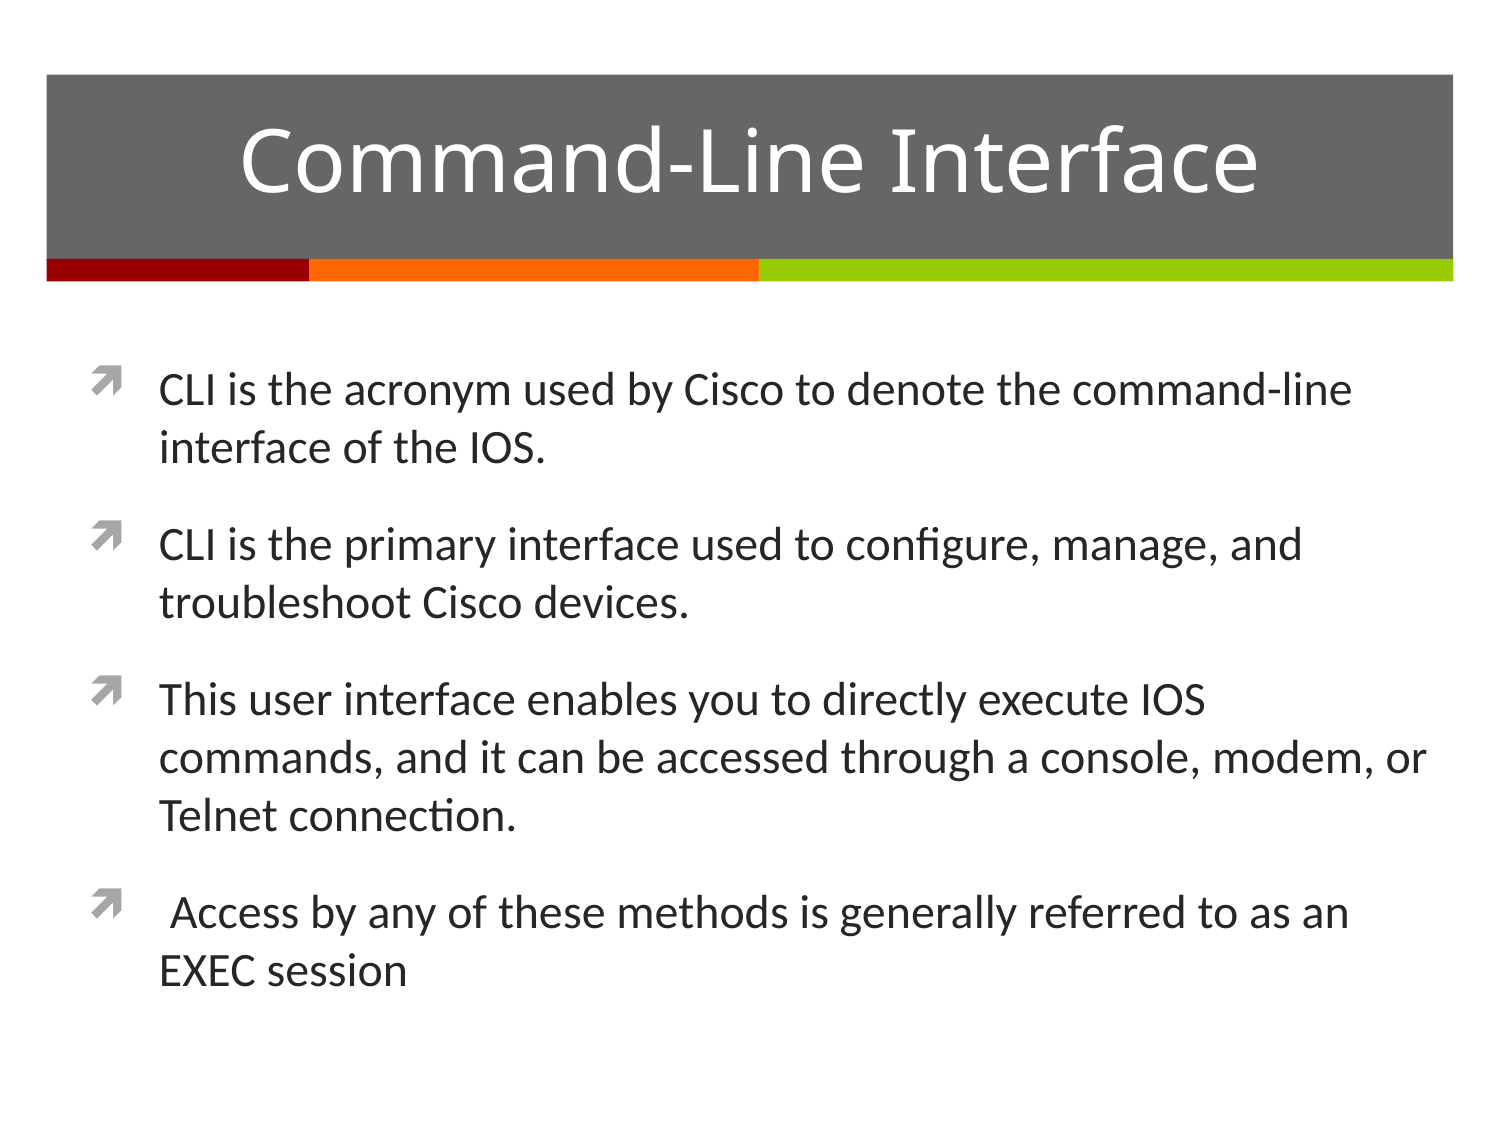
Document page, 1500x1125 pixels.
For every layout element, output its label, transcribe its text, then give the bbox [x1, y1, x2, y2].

title Command-Line Interface [46, 78, 1454, 237]
list CLI is the acronym used by Cisco to denote the command-line interface of the IOS. CLI is the primary interface used to configure, manage, and troubleshoot Cisco devices. This user interface enables you to directly execute IOS commands, and it can be accessed through a console, modem, or Telnet connection. Access by any of these methods is generally referred to as an EXEC session [72, 350, 1454, 1005]
